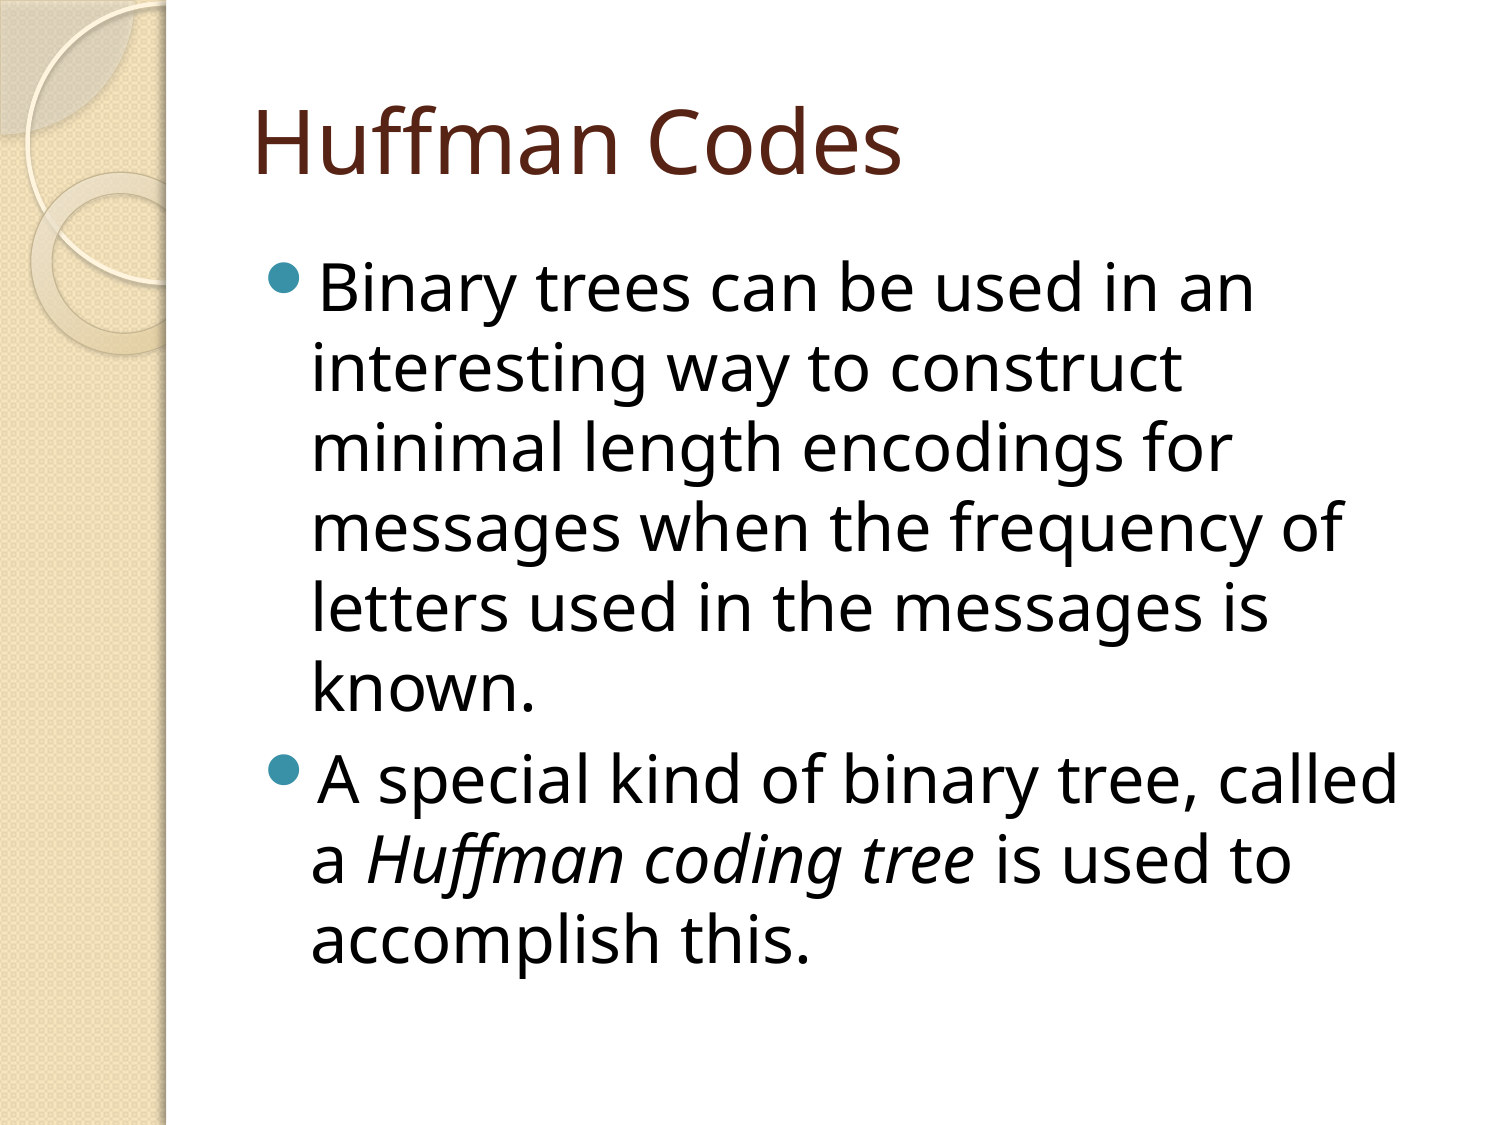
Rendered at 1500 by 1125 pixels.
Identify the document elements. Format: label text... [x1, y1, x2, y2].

title Huffman Codes [235, 45, 1466, 233]
list Binary trees can be used in an interesting way to construct minimal length encodings for messages when the frequency of letters used in the messages is known. A special kind of binary tree, called a Huffman coding tree is used to accomplish this. [235, 237, 1466, 1026]
